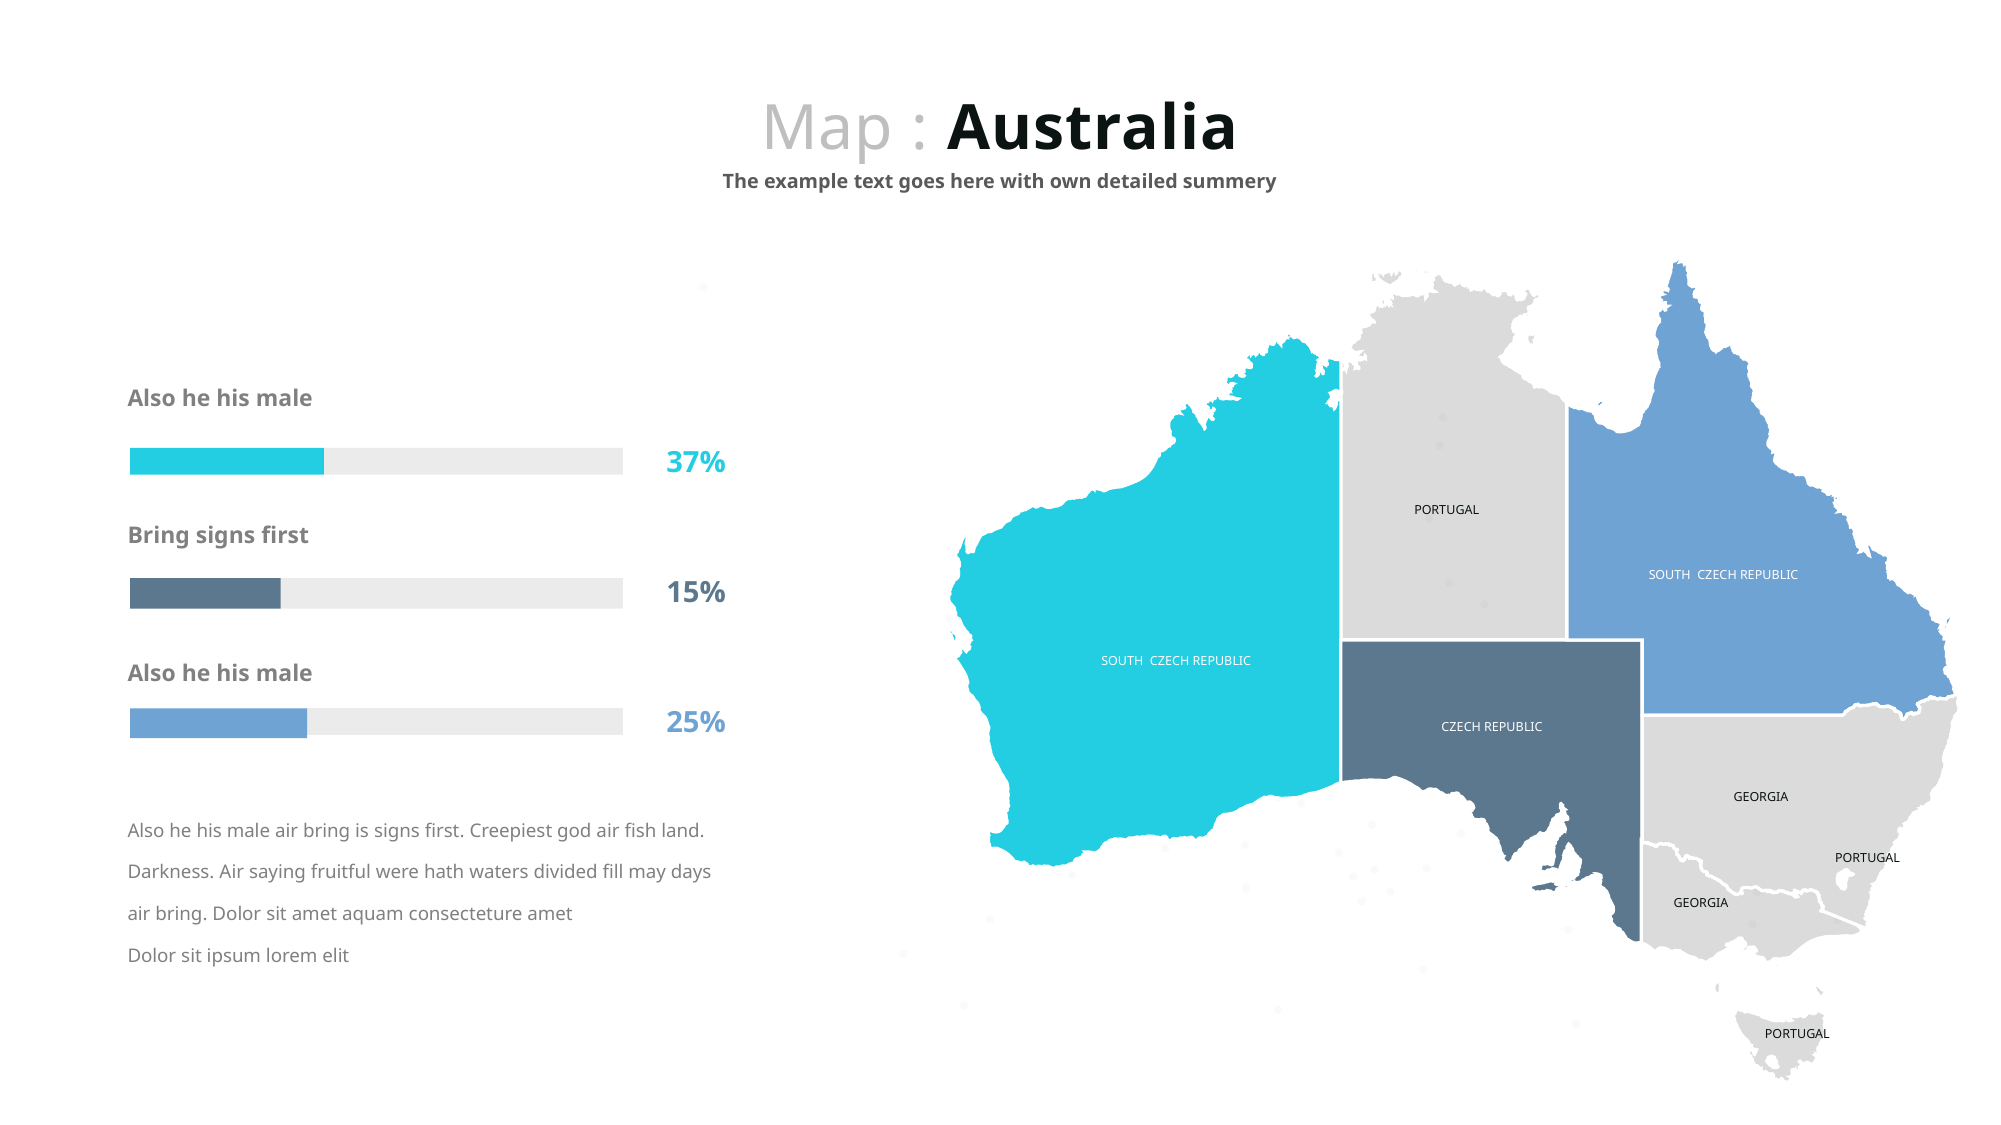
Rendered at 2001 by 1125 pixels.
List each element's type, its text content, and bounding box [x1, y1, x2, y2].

text_box Also he his male [112, 376, 412, 419]
text_box [323, 447, 624, 476]
text_box [280, 577, 624, 610]
text_box Also he his male air bring is signs first. Creepiest god air fish land. Darkness. Air saying fruitful were hath waters divided fill may days air bring. Dolor sit amet aquam consecteture amet Dolor sit ipsum lorem elit [112, 791, 699, 974]
text_box [129, 577, 280, 610]
text_box Also he his male [112, 650, 412, 694]
text_box 15% [651, 566, 699, 616]
text_box Map : Australia [697, 79, 1303, 170]
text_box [699, 282, 942, 1029]
text_box The example text goes here with own detailed summery [645, 161, 1355, 200]
text_box [306, 707, 624, 736]
text_box Bring signs first [112, 513, 365, 556]
text_box 37% [651, 435, 699, 486]
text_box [942, 239, 1960, 1083]
text_box [129, 707, 308, 739]
text_box 25% [651, 696, 699, 747]
text_box [129, 447, 323, 476]
